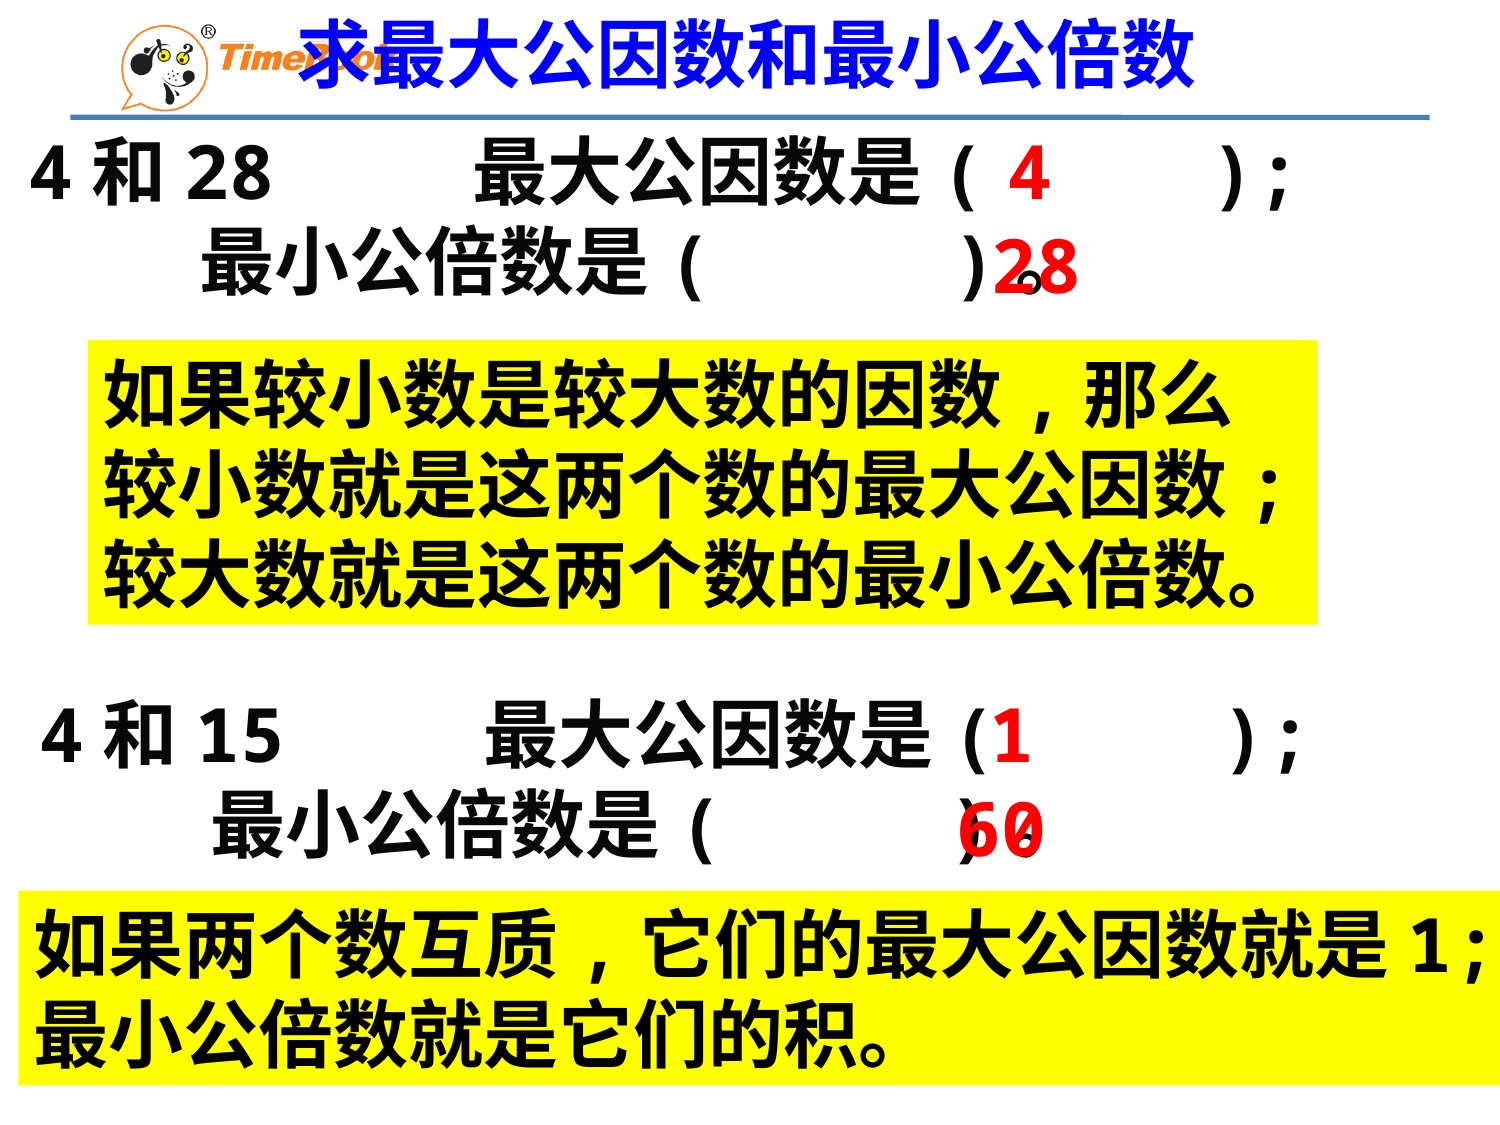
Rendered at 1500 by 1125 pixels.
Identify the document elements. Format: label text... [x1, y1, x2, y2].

text_box 28 [976, 211, 1097, 316]
text_box 4和28 最大公因数是( ); 最小公倍数是( )。 [1068, 117, 1361, 312]
text_box 4 [993, 117, 1068, 211]
text_box 求最大公因数和最小公倍数 [282, 0, 1212, 105]
text_box 1 [929, 679, 1050, 785]
text_box 4和15 最大公因数是( ); 最小公倍数是( )。 [1050, 679, 1327, 875]
text_box 4和28 最大公因数是( ); 最小公倍数是( )。 [13, 117, 993, 312]
text_box 如果较小数是较大数的因数,那么 较小数就是这两个数的最大公因数; 较大数就是这两个数的最小公倍数。 [88, 339, 1318, 625]
text_box 4和15 最大公因数是( ); 最小公倍数是( )。 [24, 679, 941, 875]
text_box 如果两个数互质,它们的最大公因数就是1; 最小公倍数就是它们的积。 [18, 890, 1500, 1086]
picture [118, 22, 408, 113]
text_box 60 [941, 773, 1062, 879]
